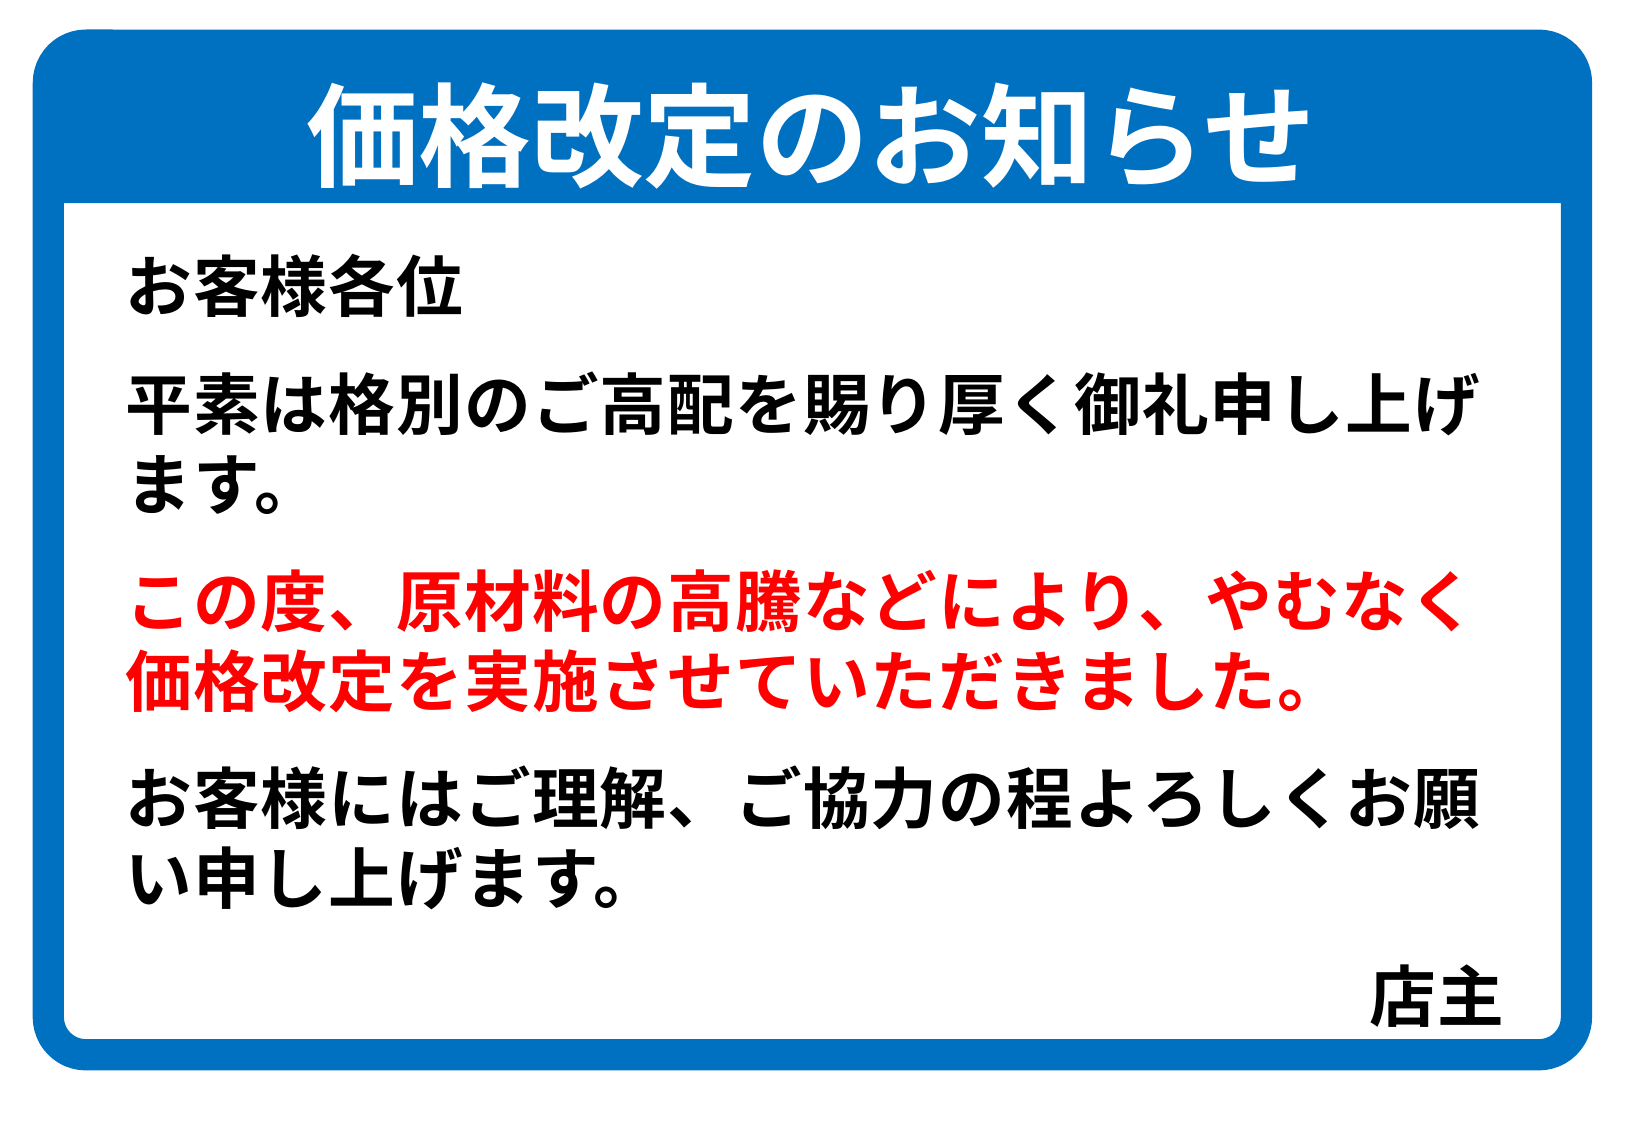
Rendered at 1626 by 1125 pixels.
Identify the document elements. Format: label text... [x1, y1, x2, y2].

text_box [46, 43, 1579, 1057]
text_box 価格改定のお知らせ [103, 58, 1520, 209]
text_box [55, 53, 1567, 190]
text_box お客様各位 平素は格別のご高配を賜り厚く御礼申し上げます。 この度、原材料の高騰などにより、やむなく価格改定を実施させていただきました。 お客様にはご理解、ご協力の程よろしくお願い申し上げます。 店主 [110, 237, 1519, 1043]
